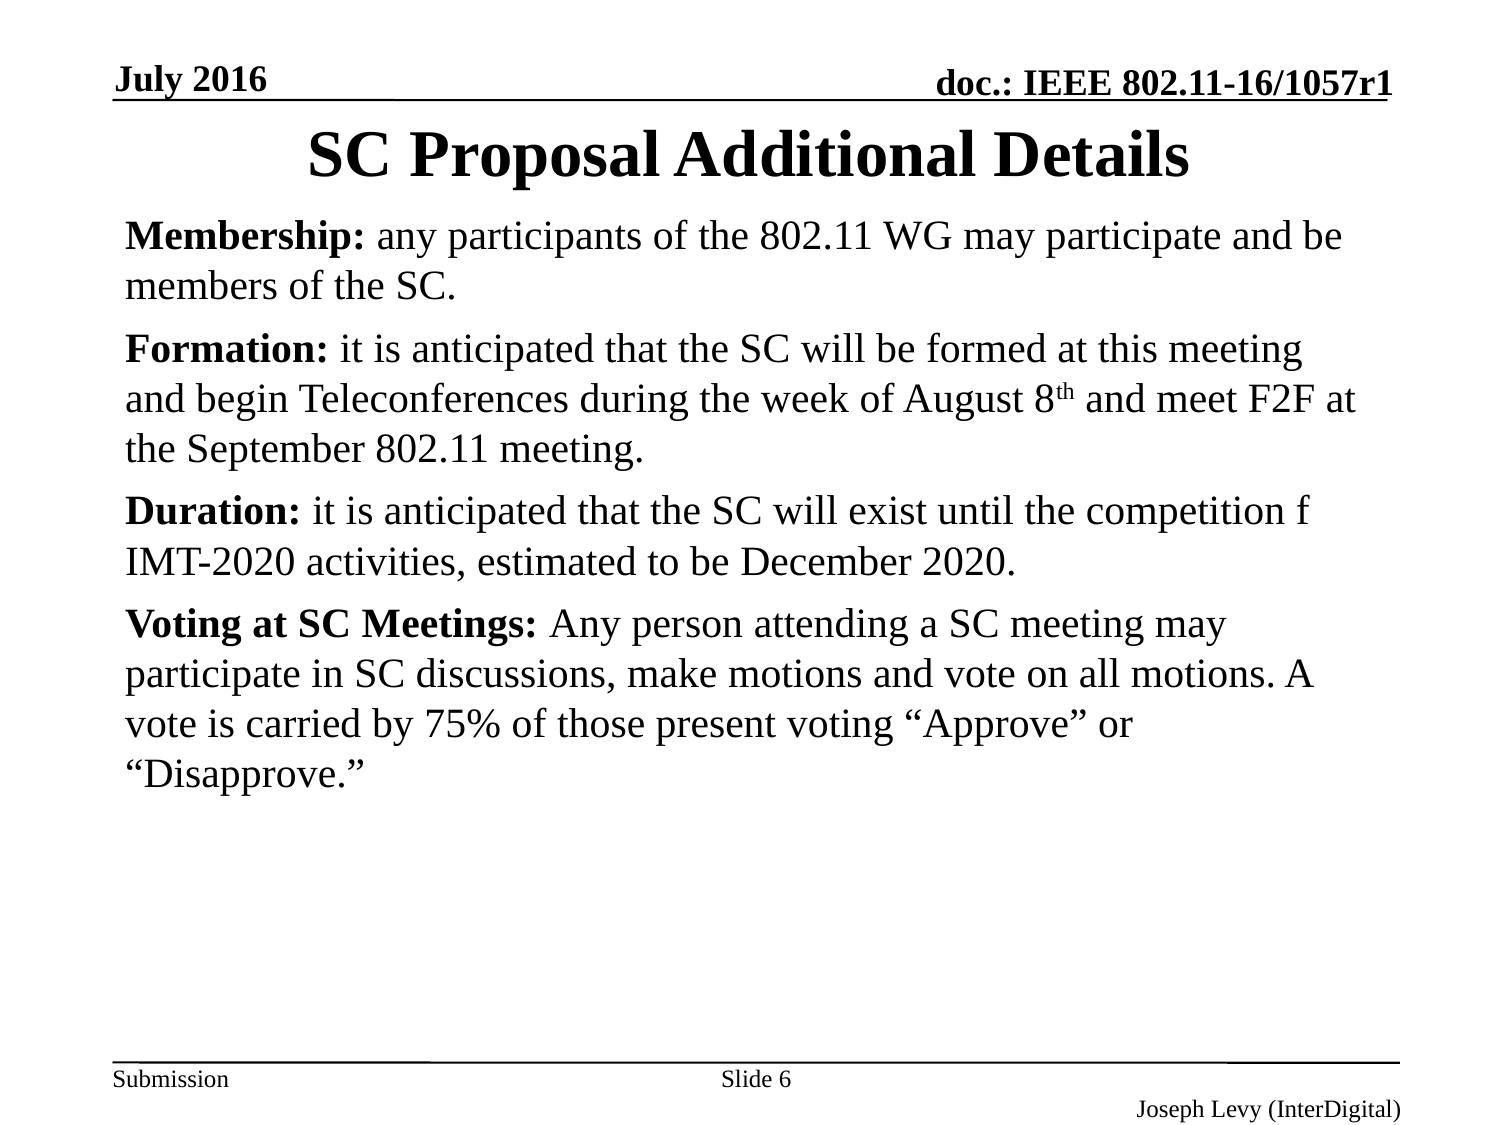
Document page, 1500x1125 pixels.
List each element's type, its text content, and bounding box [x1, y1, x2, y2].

list Membership: any participants of the 802.11 WG may participate and be members of the SC. Formation: it is anticipated that the SC will be formed at this meeting and begin Teleconferences during the week of August 8th and meet F2F at the September 802.11 meeting. Duration: it is anticipated that the SC will exist until the competition f IMT-2020 activities, estimated to be December 2020. Voting at SC Meetings: Any person attending a SC meeting may participate in SC discussions, make motions and vote on all motions. A vote is carried by 75% of those present voting “Approve” or “Disapprove.” [109, 200, 1385, 1038]
slide_number Slide 6 [712, 1061, 800, 1123]
title SC Proposal Additional Details [112, 112, 1388, 188]
footer Joseph Levy (InterDigital) [878, 1061, 1402, 1093]
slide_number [114, 54, 423, 100]
